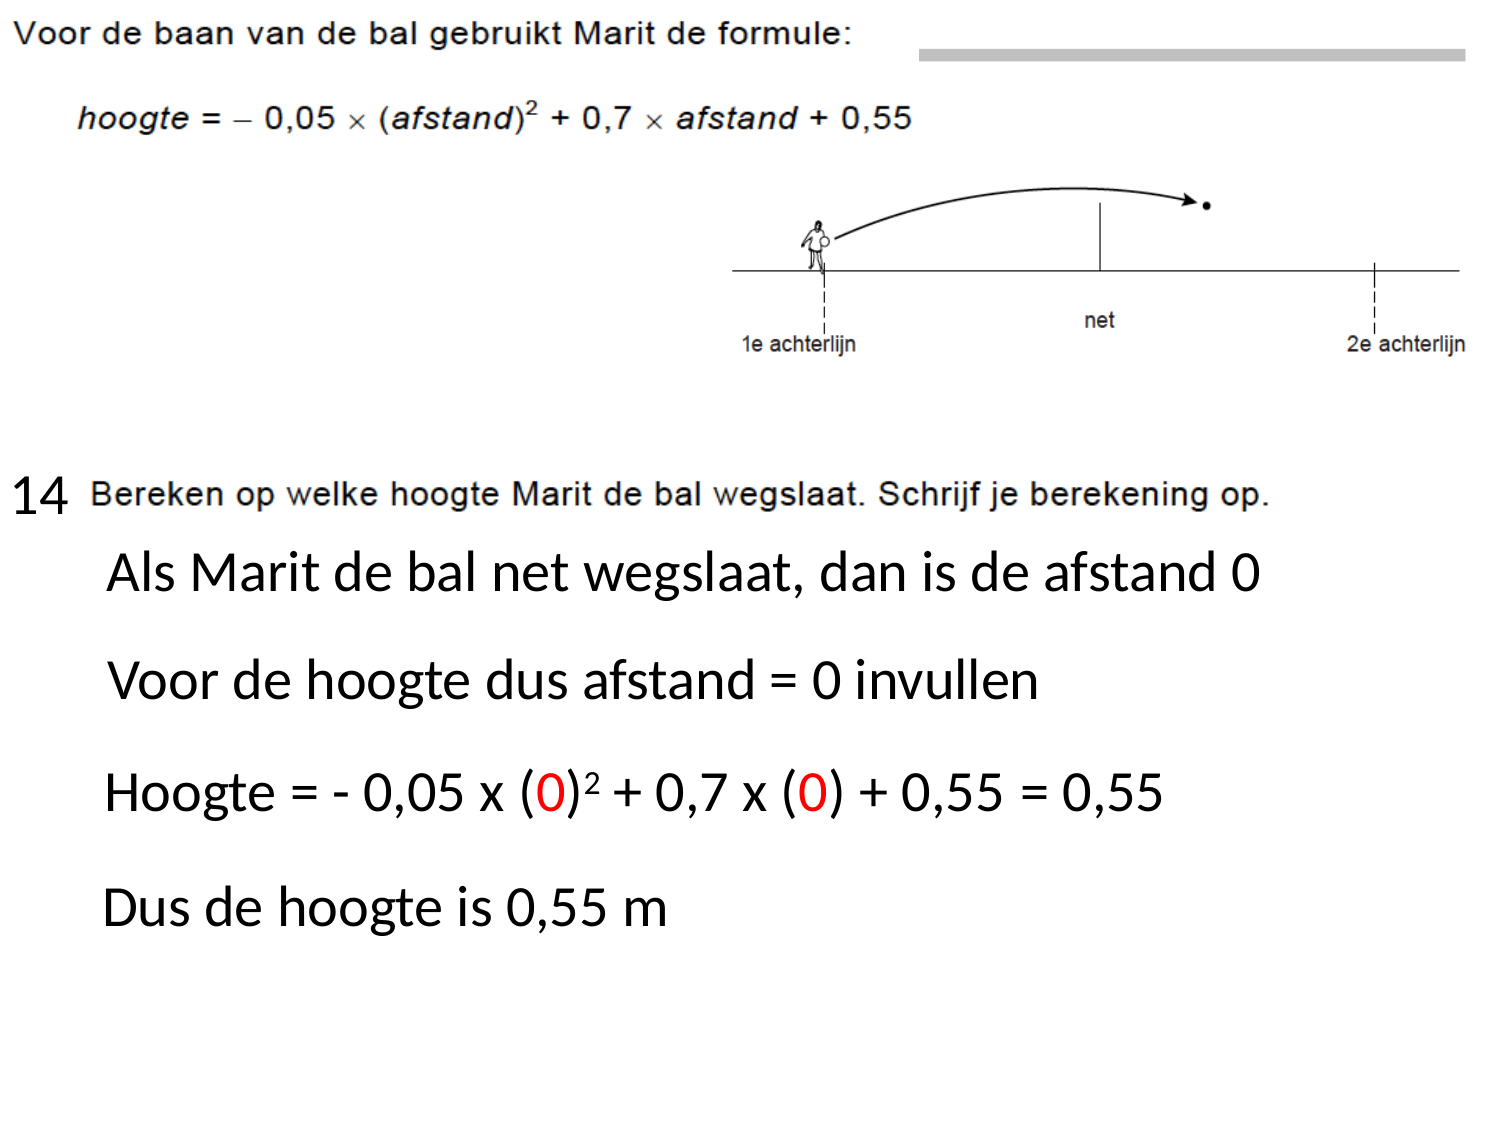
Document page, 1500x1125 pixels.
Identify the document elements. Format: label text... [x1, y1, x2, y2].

text_box 14 [0, 449, 84, 534]
text_box Voor de hoogte dus afstand = 0 invullen [92, 634, 1056, 719]
text_box Dus de hoogte is 0,55 m [87, 861, 685, 946]
text_box Als Marit de bal net wegslaat, dan is de afstand 0 [92, 534, 1277, 611]
text_box Hoogte = - 0,05 x (0)2 + 0,7 x (0) + 0,55 [90, 745, 1005, 831]
picture [83, 448, 1500, 526]
text_box = 0,55 [1005, 745, 1181, 831]
picture [0, 0, 1500, 369]
